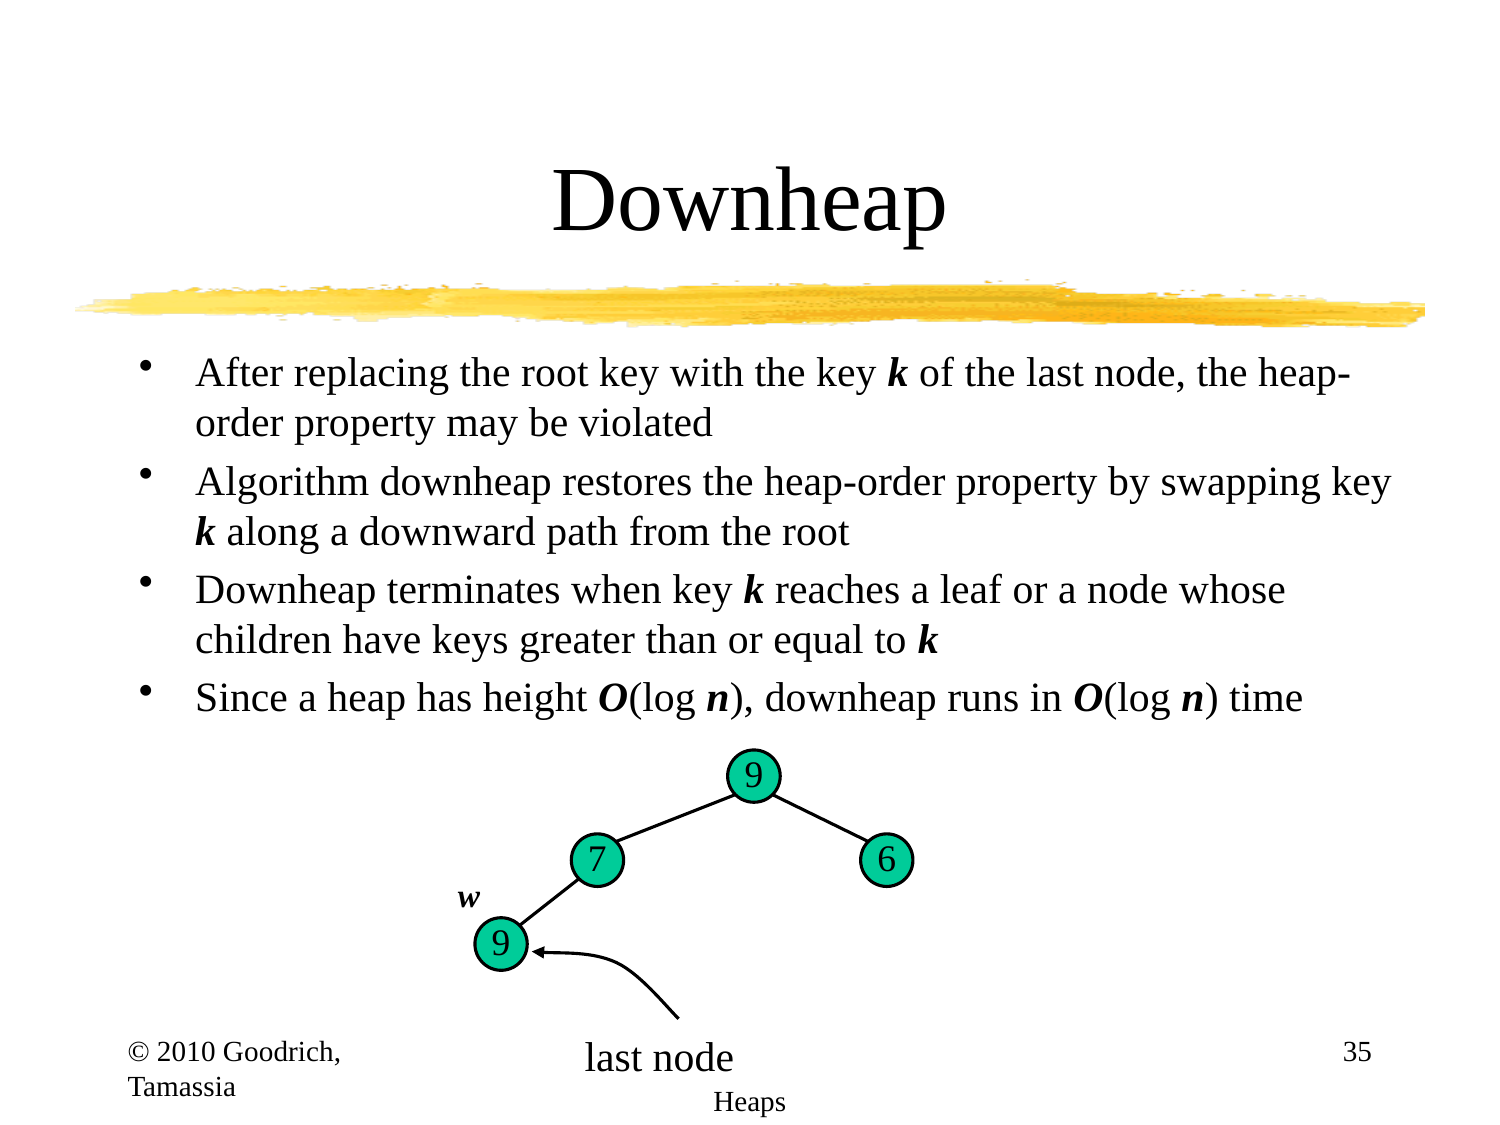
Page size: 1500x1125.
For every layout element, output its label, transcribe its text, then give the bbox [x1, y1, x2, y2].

text_box last node [569, 1022, 750, 1088]
picture [75, 274, 1425, 338]
slide_number © 2010 Goodrich, Tamassia [112, 1024, 426, 1101]
text_box w [443, 867, 496, 922]
footer Heaps [512, 1074, 988, 1125]
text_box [772, 795, 869, 841]
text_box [519, 879, 580, 925]
text_box 6 [860, 833, 913, 887]
text_box [531, 946, 679, 1019]
slide_number 35 [1074, 1024, 1388, 1101]
title Downheap [112, 99, 1388, 288]
text_box 7 [571, 833, 624, 887]
text_box 9 [474, 917, 528, 971]
text_box 9 [727, 749, 781, 803]
list After replacing the root key with the key k of the last node, the heap-order property may be violated Algorithm downheap restores the heap-order property by swapping key k along a downward path from the root Downheap terminates when key k reaches a leaf or a node whose children have keys greater than or equal to k Since a heap has height O(log n), downheap runs in O(log n) time [123, 337, 1437, 738]
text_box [615, 795, 736, 841]
